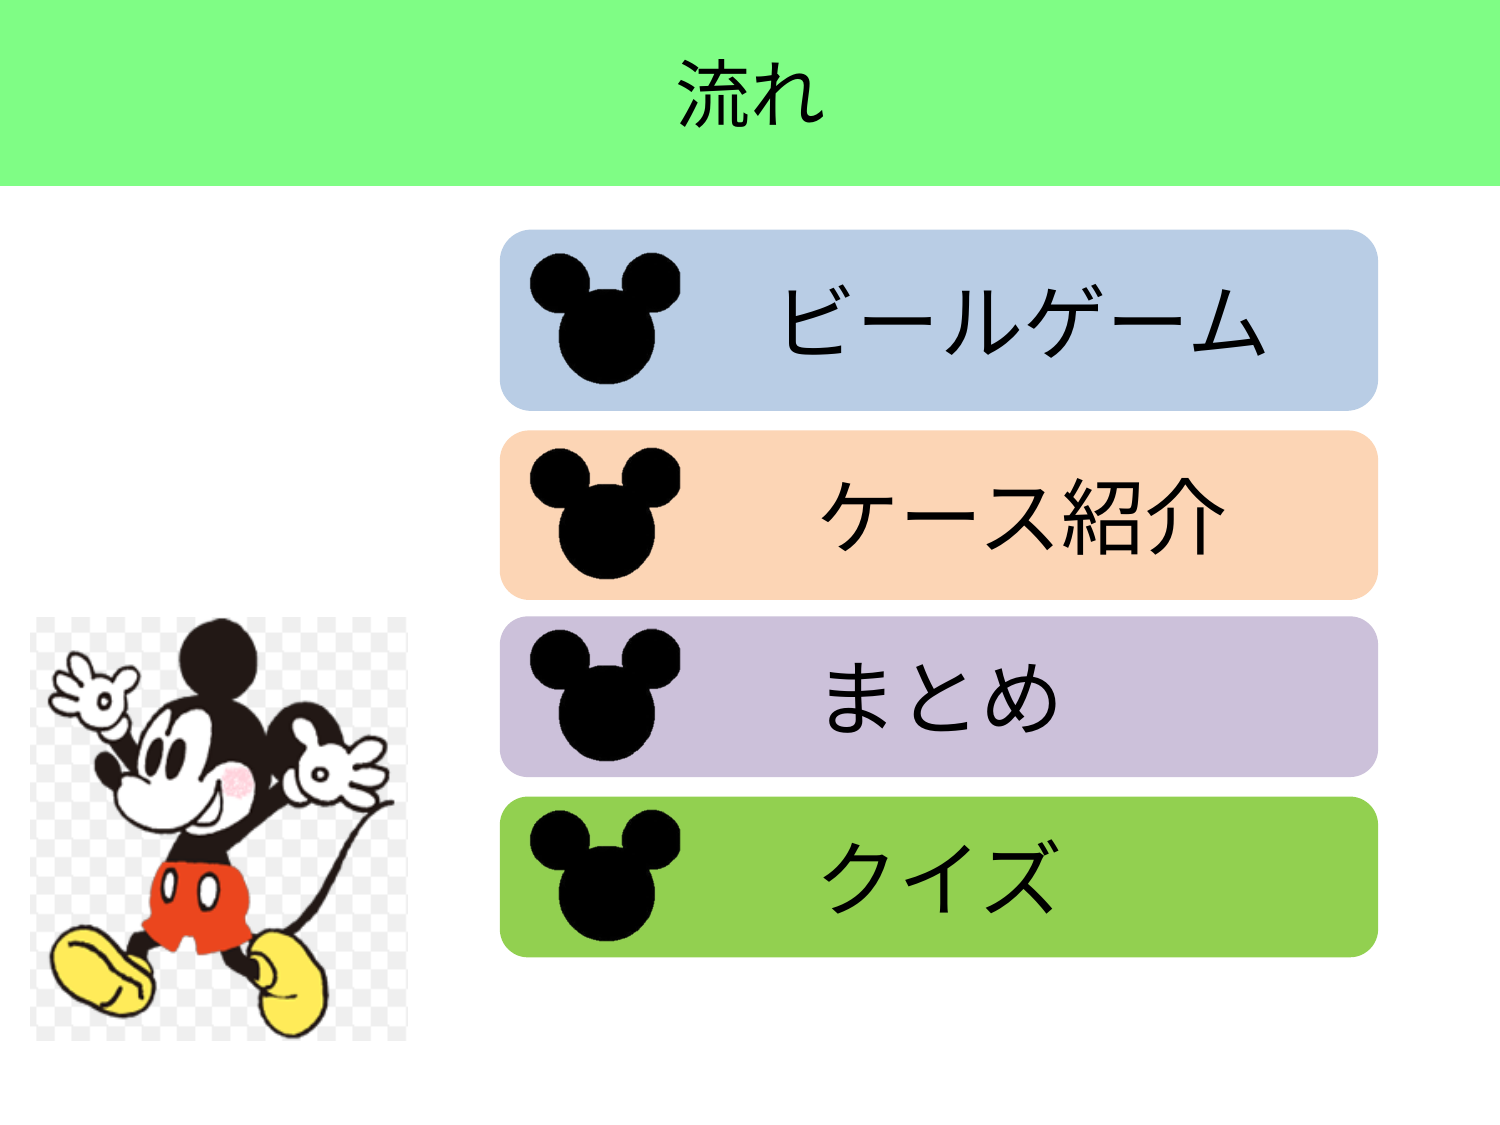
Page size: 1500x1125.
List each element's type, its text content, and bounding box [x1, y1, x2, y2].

text_box まとめ [499, 616, 1379, 778]
text_box ケース紹介 [499, 430, 1379, 600]
picture [525, 619, 686, 774]
text_box ビールゲーム [499, 229, 1379, 411]
text_box クイズ [499, 796, 1379, 958]
picture [29, 617, 408, 1041]
picture [525, 243, 686, 398]
text_box 流れ [0, 0, 1500, 186]
picture [525, 438, 686, 593]
picture [525, 799, 686, 954]
